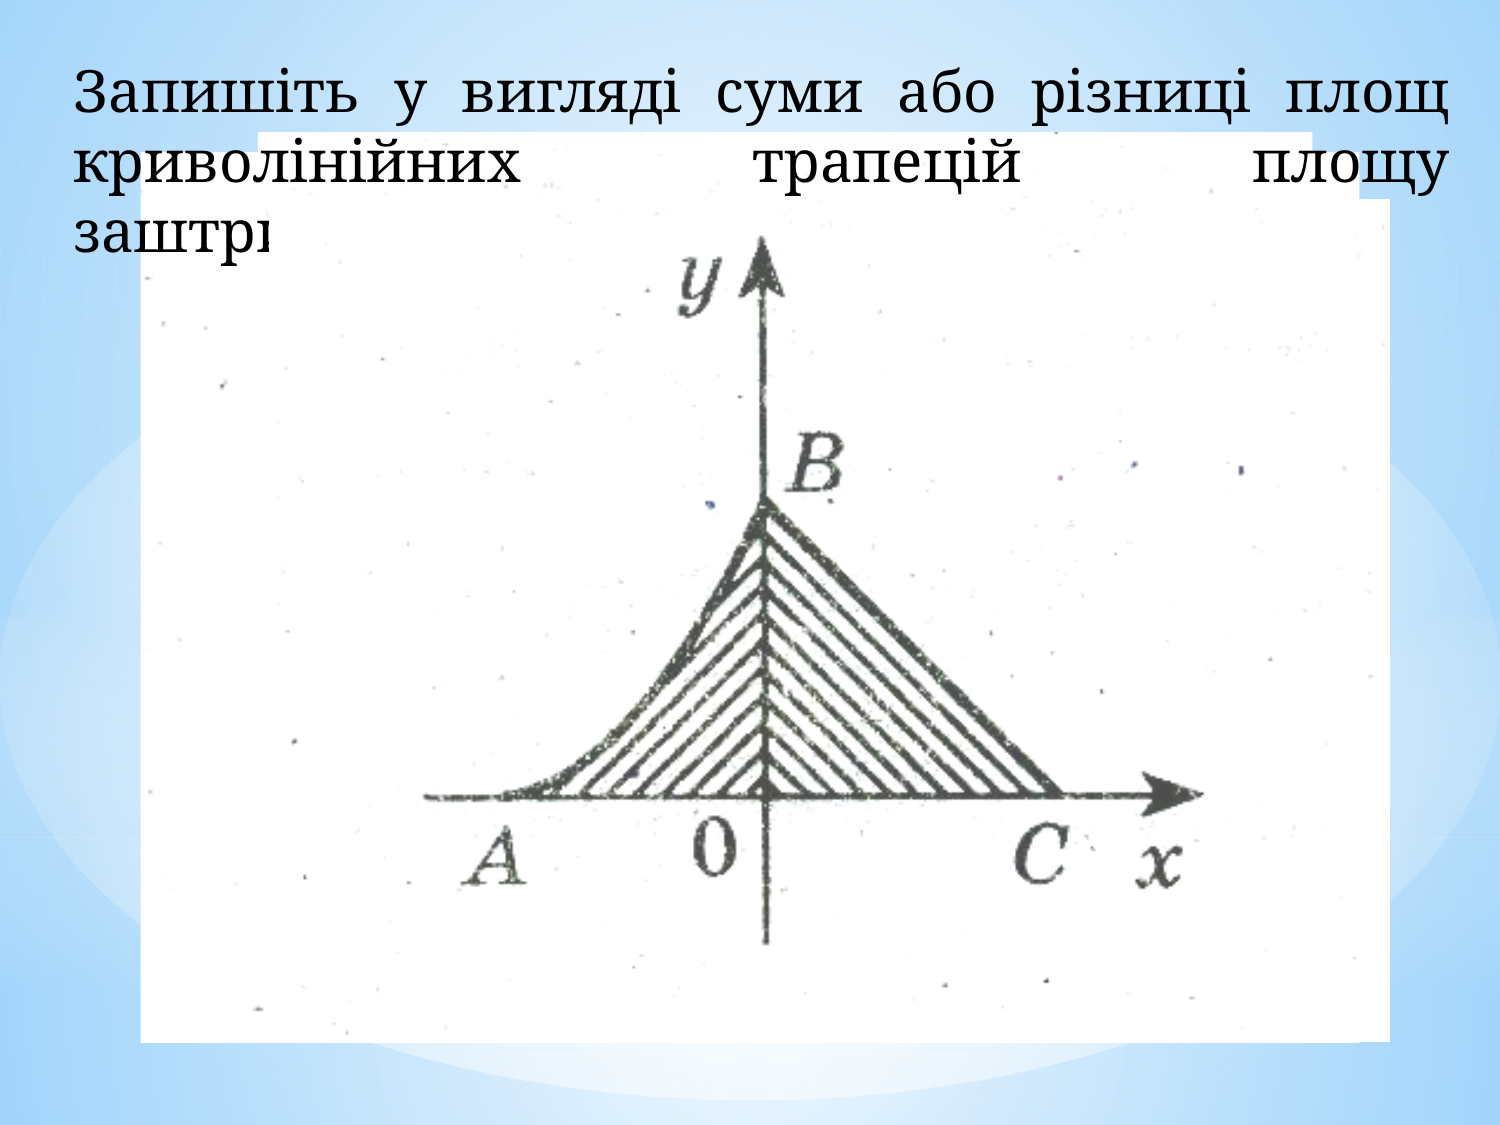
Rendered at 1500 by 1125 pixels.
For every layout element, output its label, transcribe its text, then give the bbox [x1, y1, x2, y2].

text_box Запишіть у вигляді суми або різниці площ криволінійних трапецій площу заштрихованих фігур: [58, 46, 1465, 272]
picture [140, 132, 1390, 1044]
